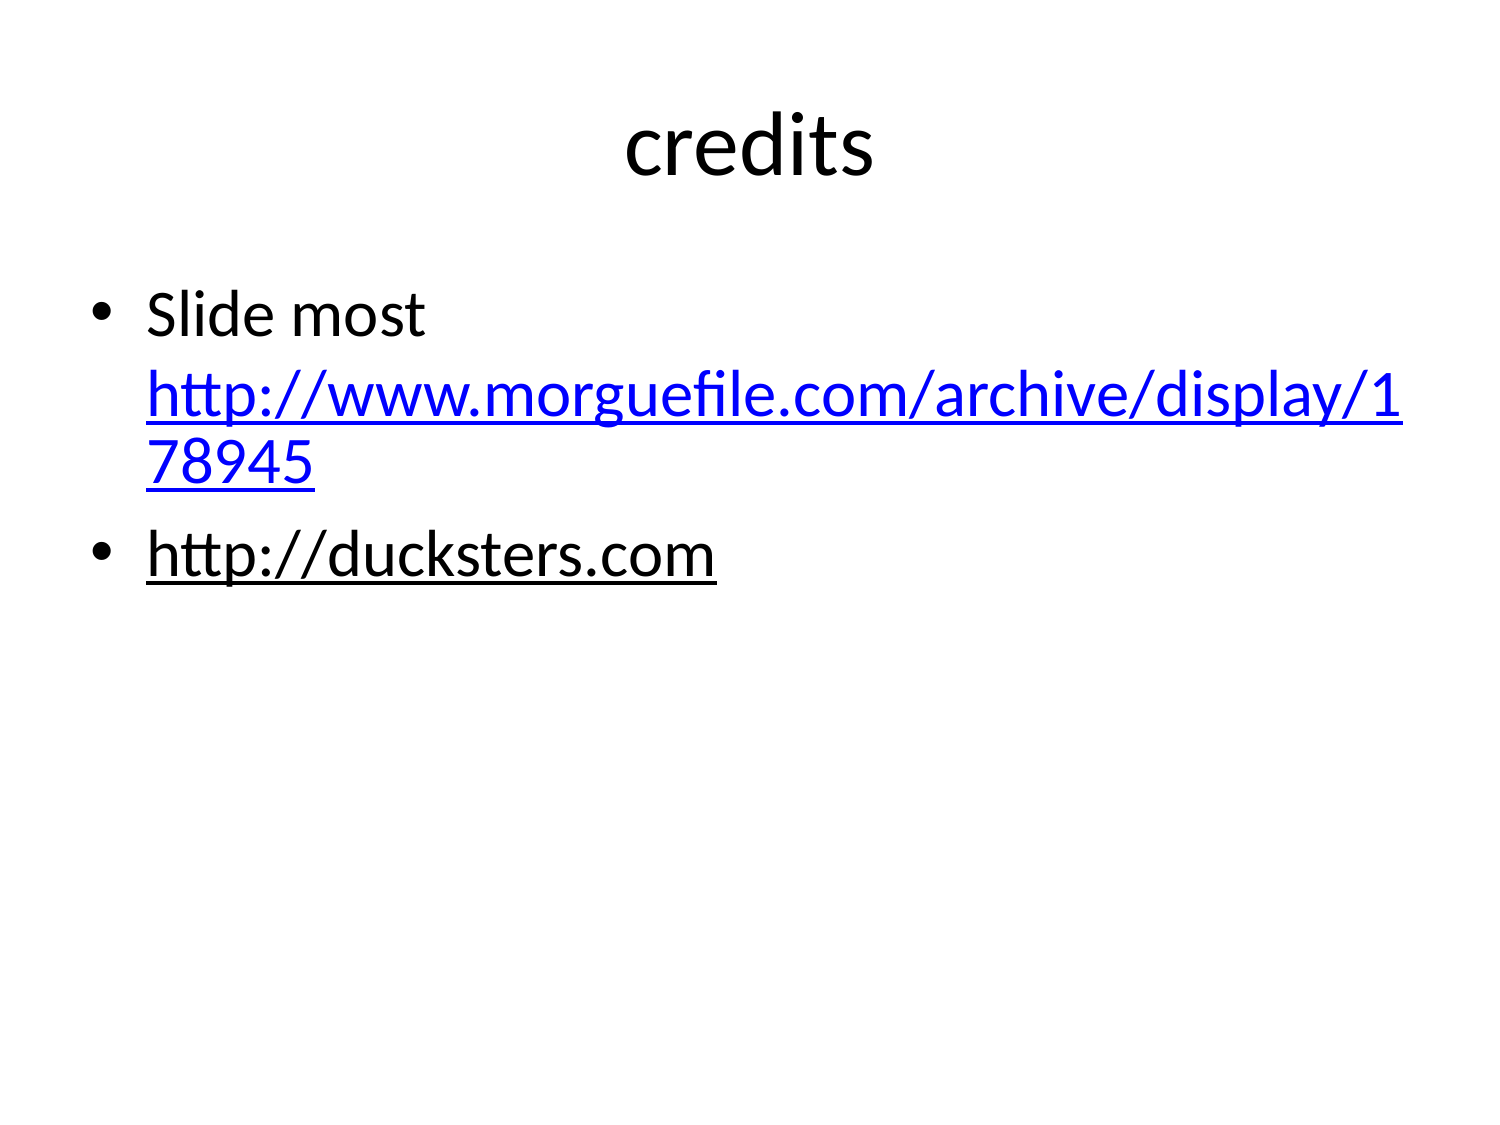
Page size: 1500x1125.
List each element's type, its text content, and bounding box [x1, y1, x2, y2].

list Slide mosthttp://www.morguefile.com/archive/display/178945 http://ducksters.com [75, 262, 1425, 1005]
title credits [75, 45, 1425, 233]
